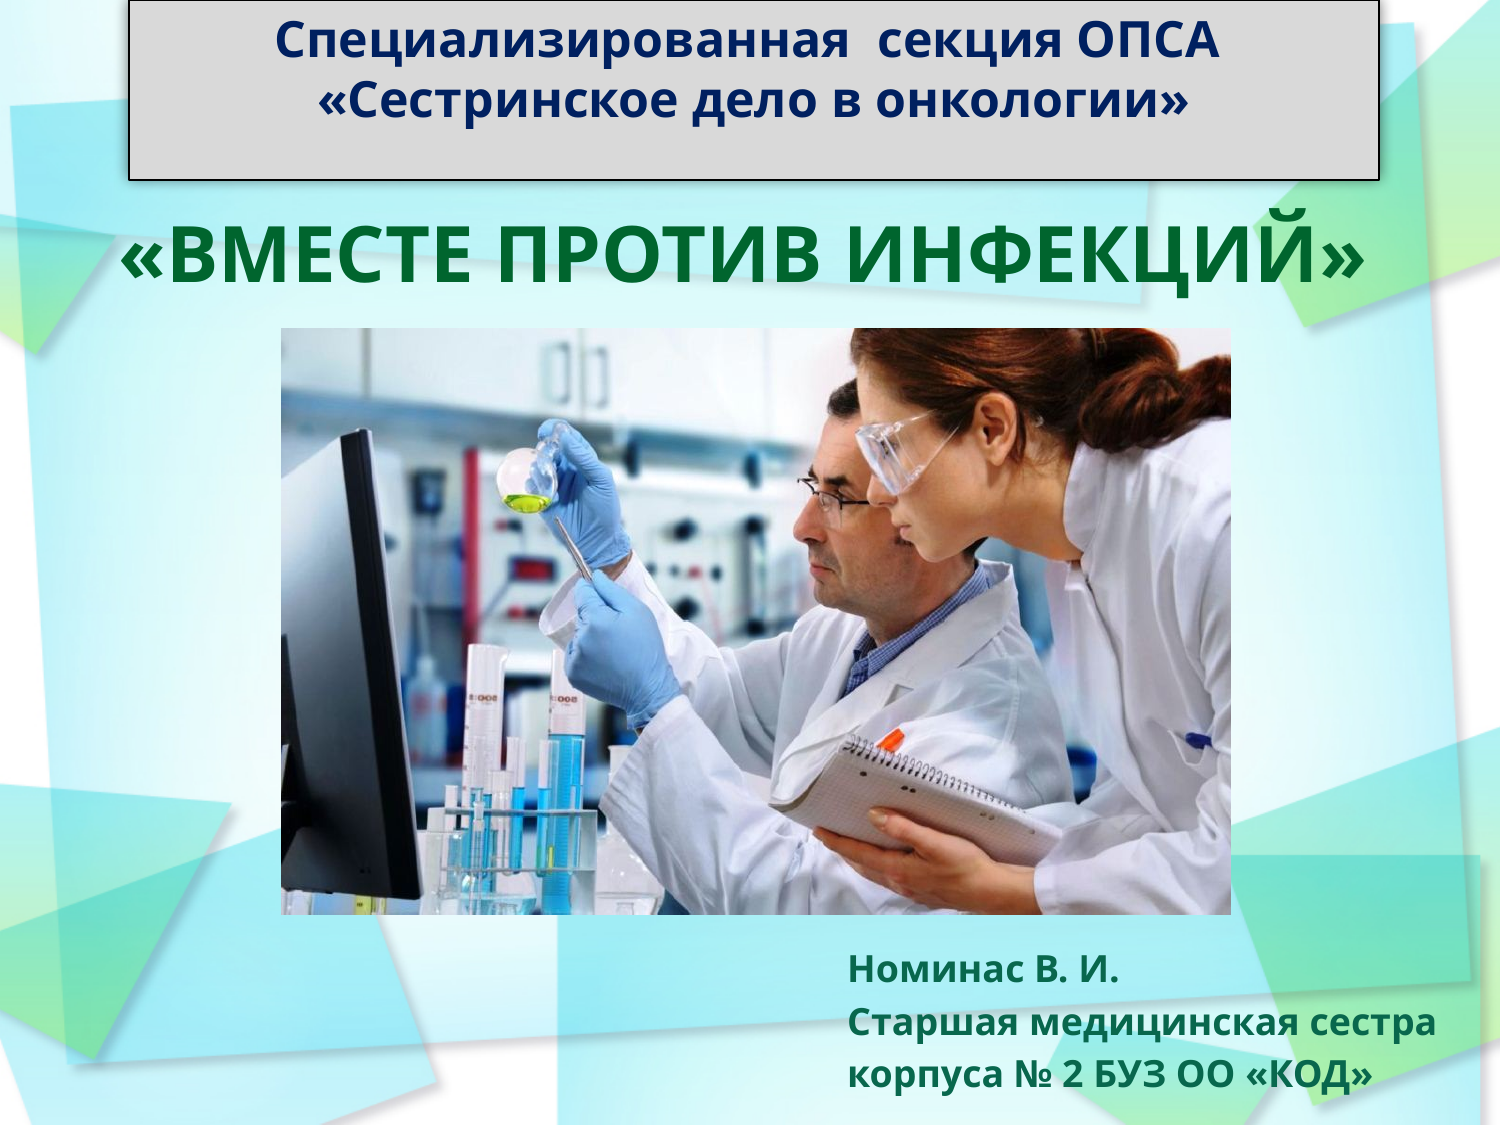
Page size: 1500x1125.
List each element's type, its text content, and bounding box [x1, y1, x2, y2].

subtitle Номинас В. И. Старшая медицинская сестра корпуса № 2 БУЗ ОО «КОД» [832, 937, 1500, 1056]
picture [0, 0, 1500, 1125]
title «ВМЕСТЕ ПРОТИВ ИНФЕКЦИЙ» [35, 164, 1453, 340]
text_box Cпециализированная секция ОПСА «Сестринское дело в онкологии» [128, 0, 1380, 181]
